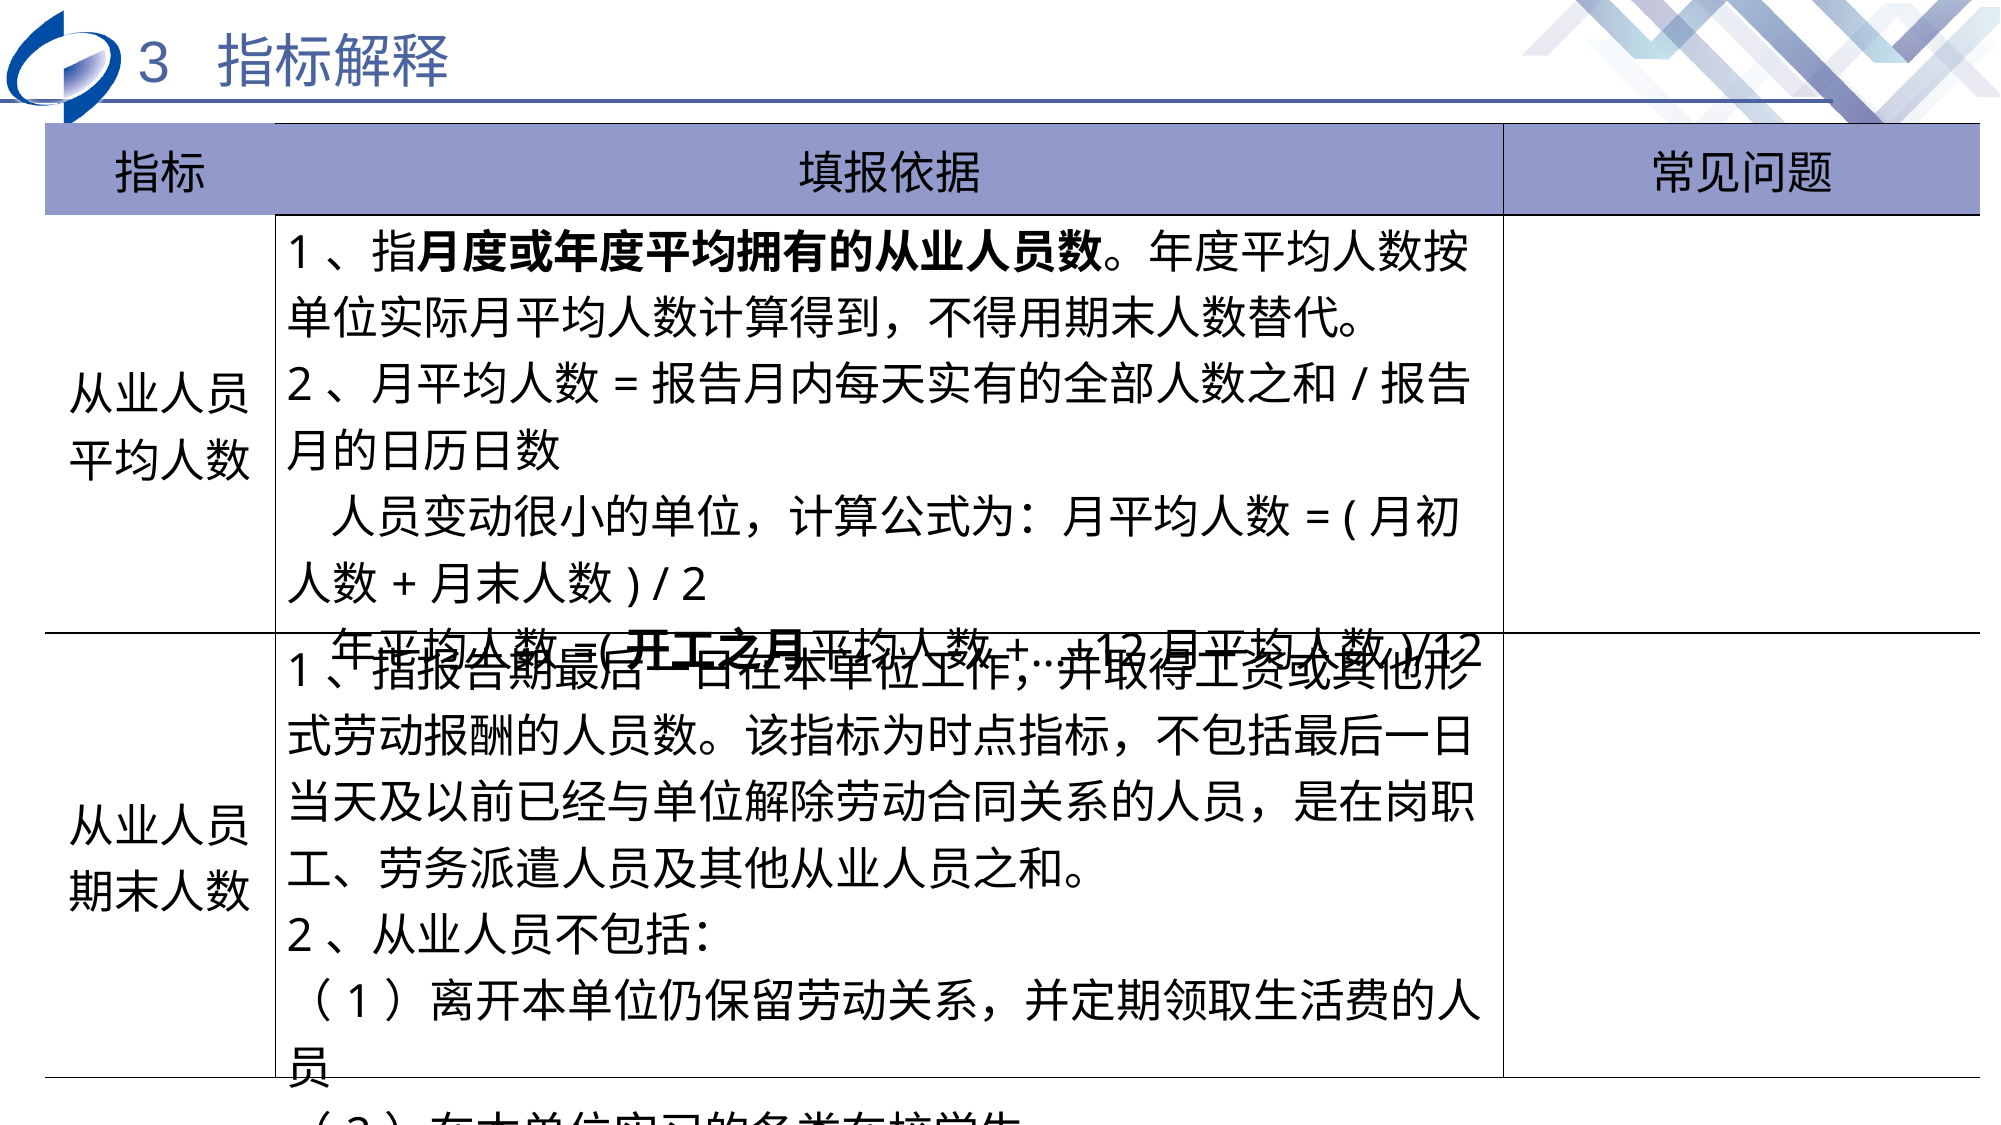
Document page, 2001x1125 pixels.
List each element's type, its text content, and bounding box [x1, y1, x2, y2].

table_header 填报依据 [275, 124, 1503, 214]
table_header 常见问题 [1504, 166, 1980, 214]
table_header 指标 [45, 123, 275, 215]
text_box 3 指标解释 [122, 0, 804, 100]
table_cell 从业人员期末人数 [45, 634, 275, 1077]
table_cell 从业人员平均人数 [45, 215, 275, 632]
table_cell 1、指报告期最后一日在本单位工作，并取得工资或其他形式劳动报酬的人员数。该指标为时点指标，不包括最后一日当天及以前已经与单位解除劳动合同关系的人员，是在岗职工、劳务派遣人员及其他从业人员之和。 2、从业人员不包括： （1）离开本单位仍保留劳动关系，并定期领取生活费的人员 （2）在本单位实习的各类在校学生 [276, 634, 1503, 1077]
table_cell [1504, 216, 1980, 632]
table_cell 1、指月度或年度平均拥有的从业人员数。年度平均人数按单位实际月平均人数计算得到，不得用期末人数替代。 2、月平均人数=报告月内每天实有的全部人数之和/报告月的日历日数 人员变动很小的单位，计算公式为：月平均人数= (月初人数+月末人数) / 2 年平均人数=(开工之月平均人数+…+12月平均人数)/12 [276, 216, 1503, 632]
picture [4, 9, 123, 128]
table_cell [1504, 634, 1980, 1077]
picture [1412, 0, 2000, 166]
